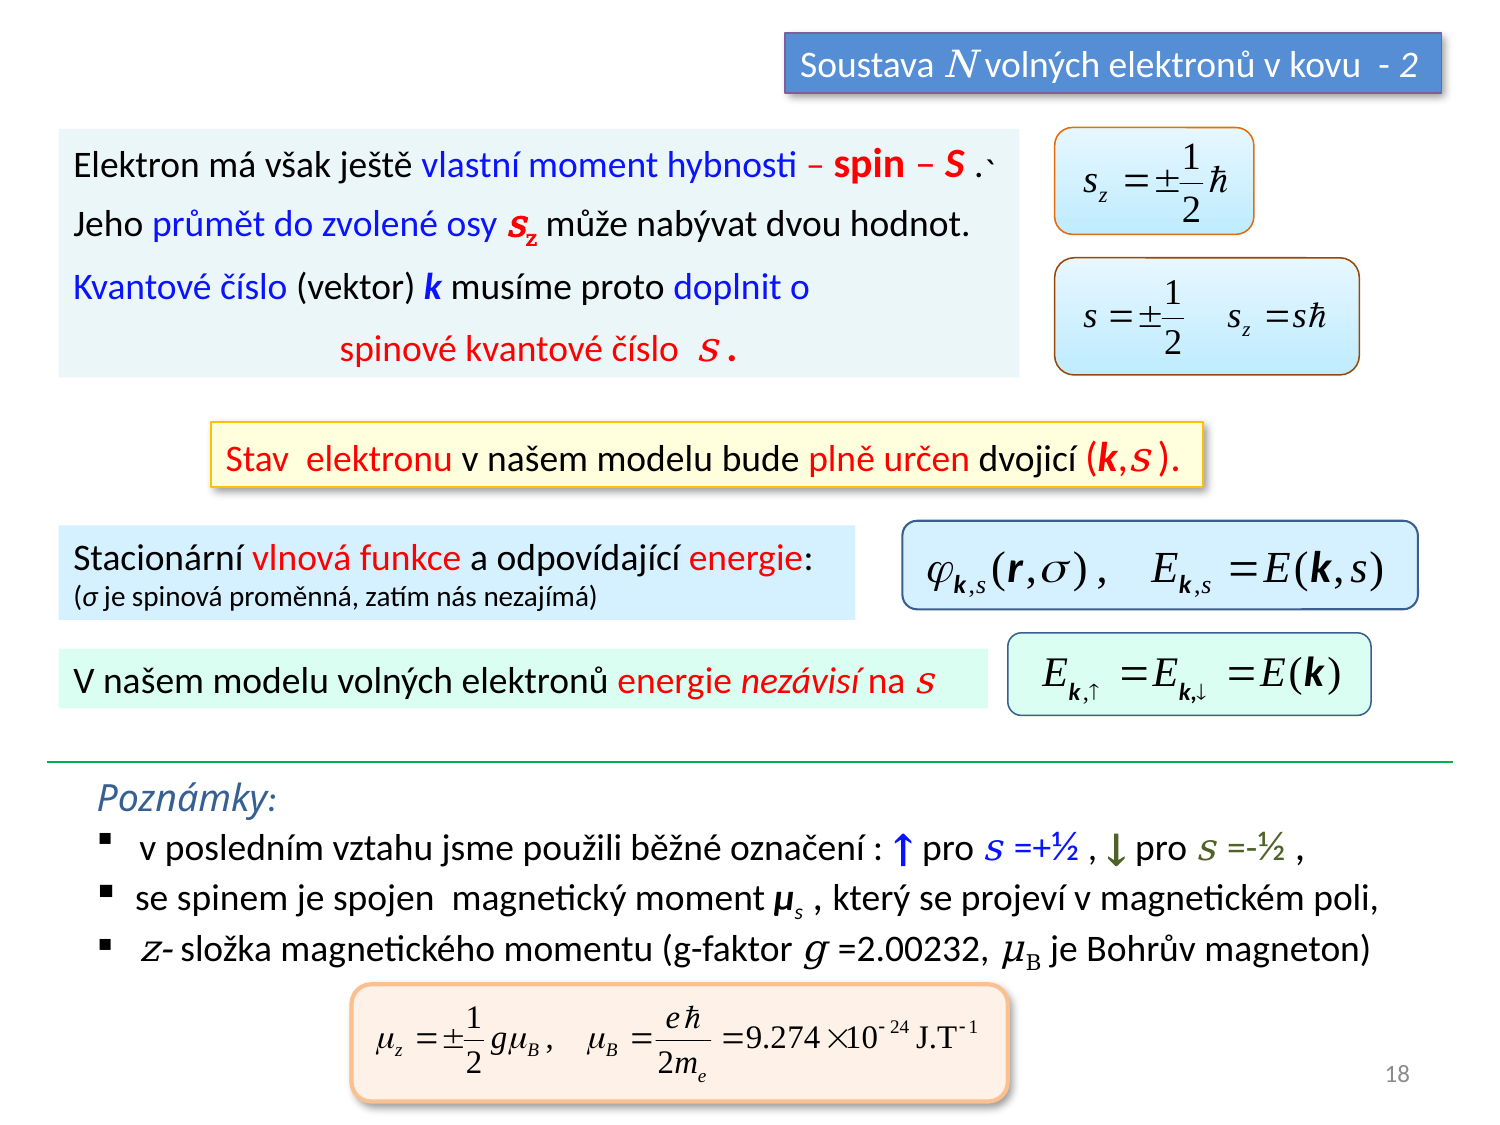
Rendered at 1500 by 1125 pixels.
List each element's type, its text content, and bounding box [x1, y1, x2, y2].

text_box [740, 544, 760, 581]
text_box Stav elektronu v našem modelu bude plně určen dvojicí (k,s ). [210, 421, 1203, 487]
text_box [58, 127, 1360, 376]
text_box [58, 632, 1372, 716]
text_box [46, 761, 1454, 1102]
text_box Soustava N volných elektronů v kovu - 2 [784, 32, 1442, 94]
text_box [58, 520, 1419, 622]
